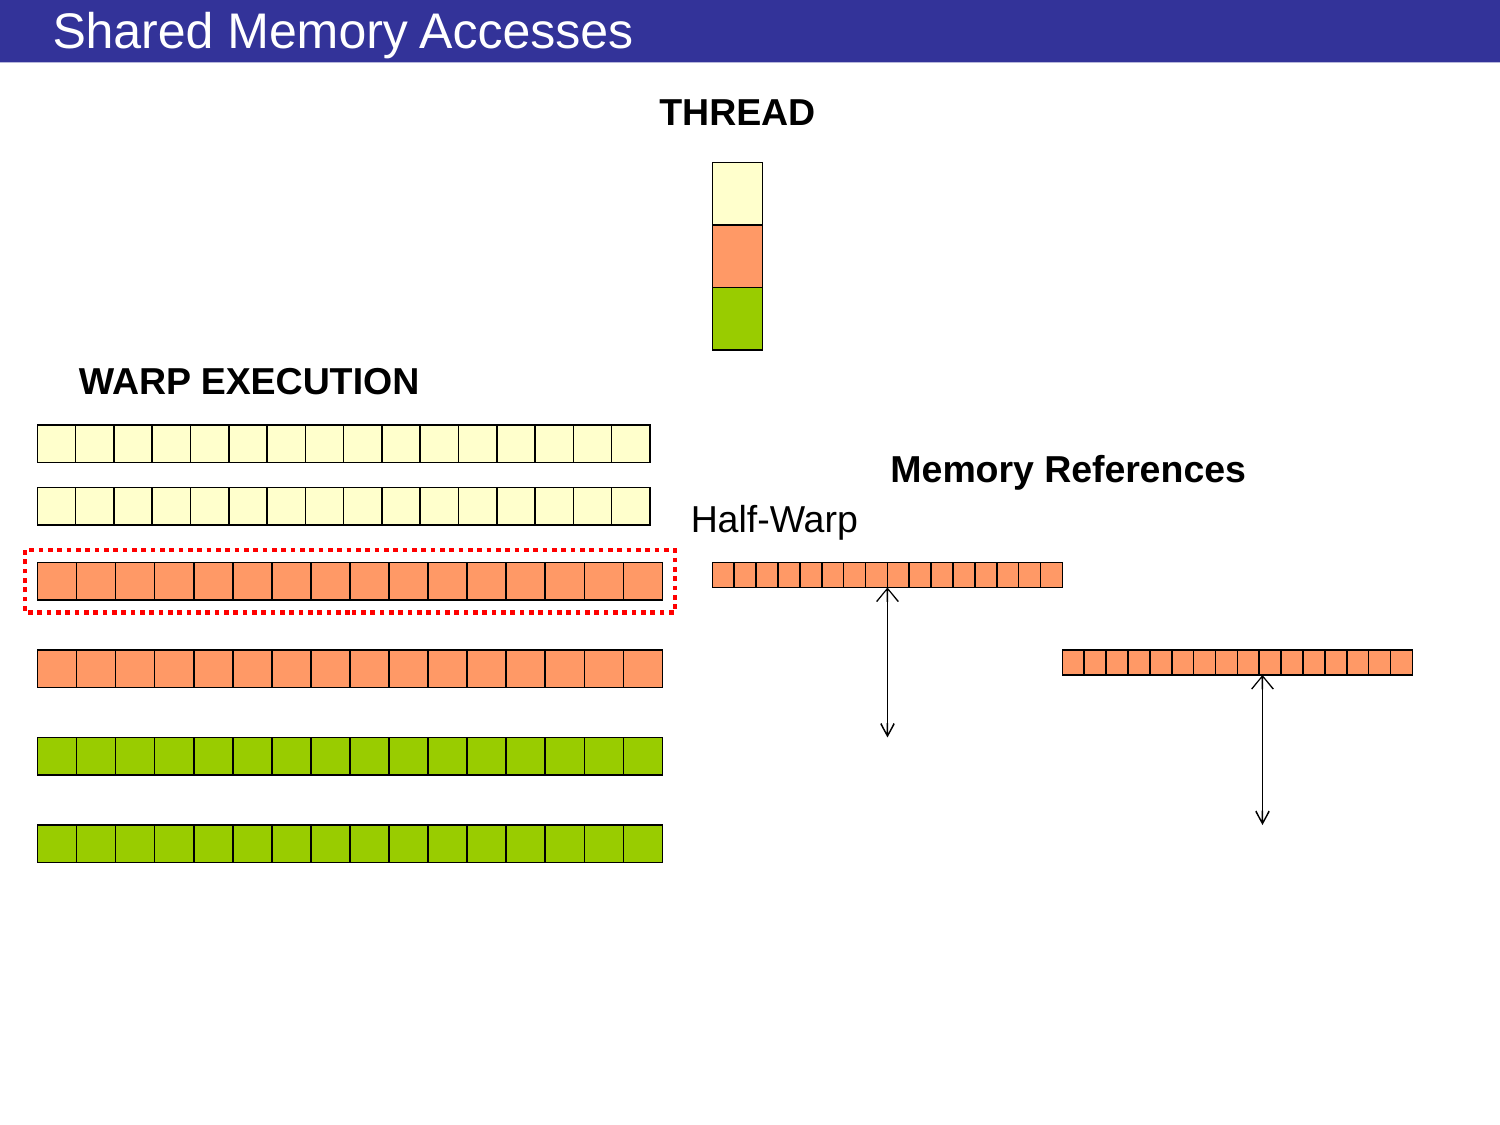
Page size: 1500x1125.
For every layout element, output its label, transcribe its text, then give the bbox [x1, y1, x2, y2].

text_box THREAD [644, 80, 831, 141]
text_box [712, 562, 1063, 588]
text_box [1062, 649, 1413, 676]
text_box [37, 824, 663, 863]
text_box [37, 424, 651, 463]
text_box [37, 737, 663, 776]
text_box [37, 562, 663, 601]
text_box [712, 224, 763, 287]
text_box [24, 549, 675, 613]
text_box [712, 162, 763, 224]
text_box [37, 649, 663, 688]
text_box [712, 287, 763, 350]
title Shared Memory Accesses [37, 7, 1426, 51]
text_box Memory References [875, 437, 1261, 498]
text_box WARP EXECUTION [64, 349, 435, 410]
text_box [37, 487, 651, 526]
text_box Half-Warp [676, 487, 873, 548]
